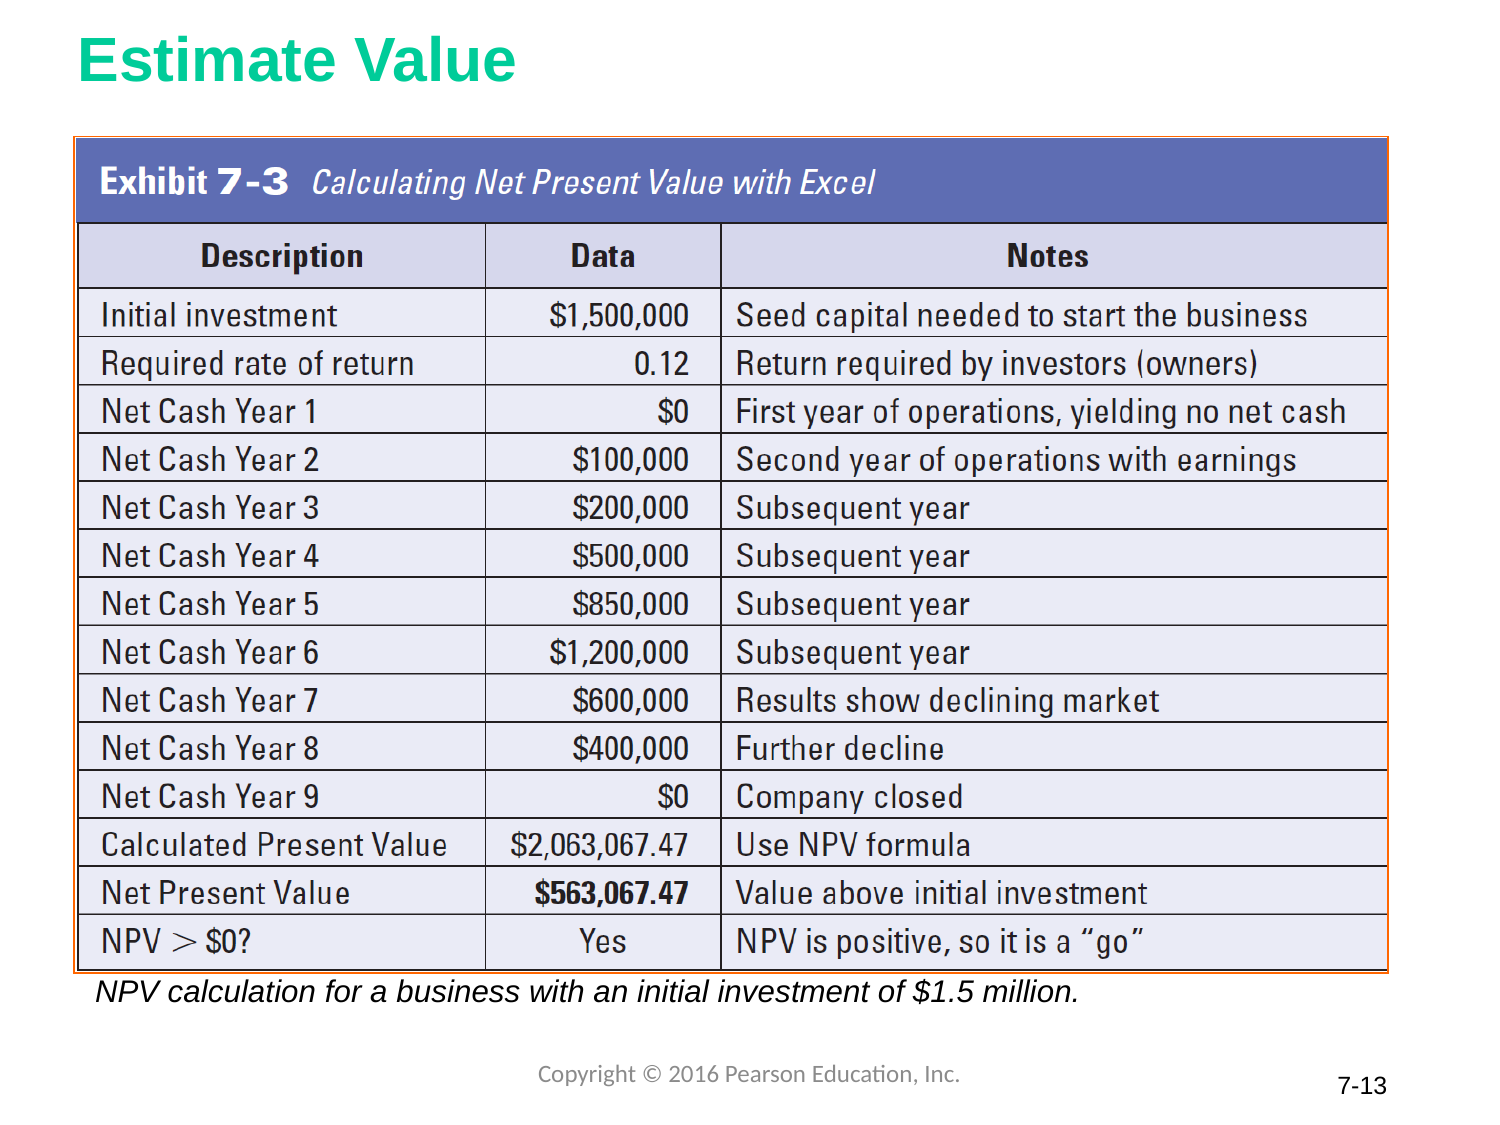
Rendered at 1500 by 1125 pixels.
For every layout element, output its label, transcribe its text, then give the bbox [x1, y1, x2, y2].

footer Copyright © 2016 Pearson Education, Inc. [512, 1042, 988, 1103]
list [74, 137, 1388, 973]
text_box NPV calculation for a business with an initial investment of $1.5 million. [80, 964, 1400, 1017]
title Estimate Value [62, 0, 1413, 150]
